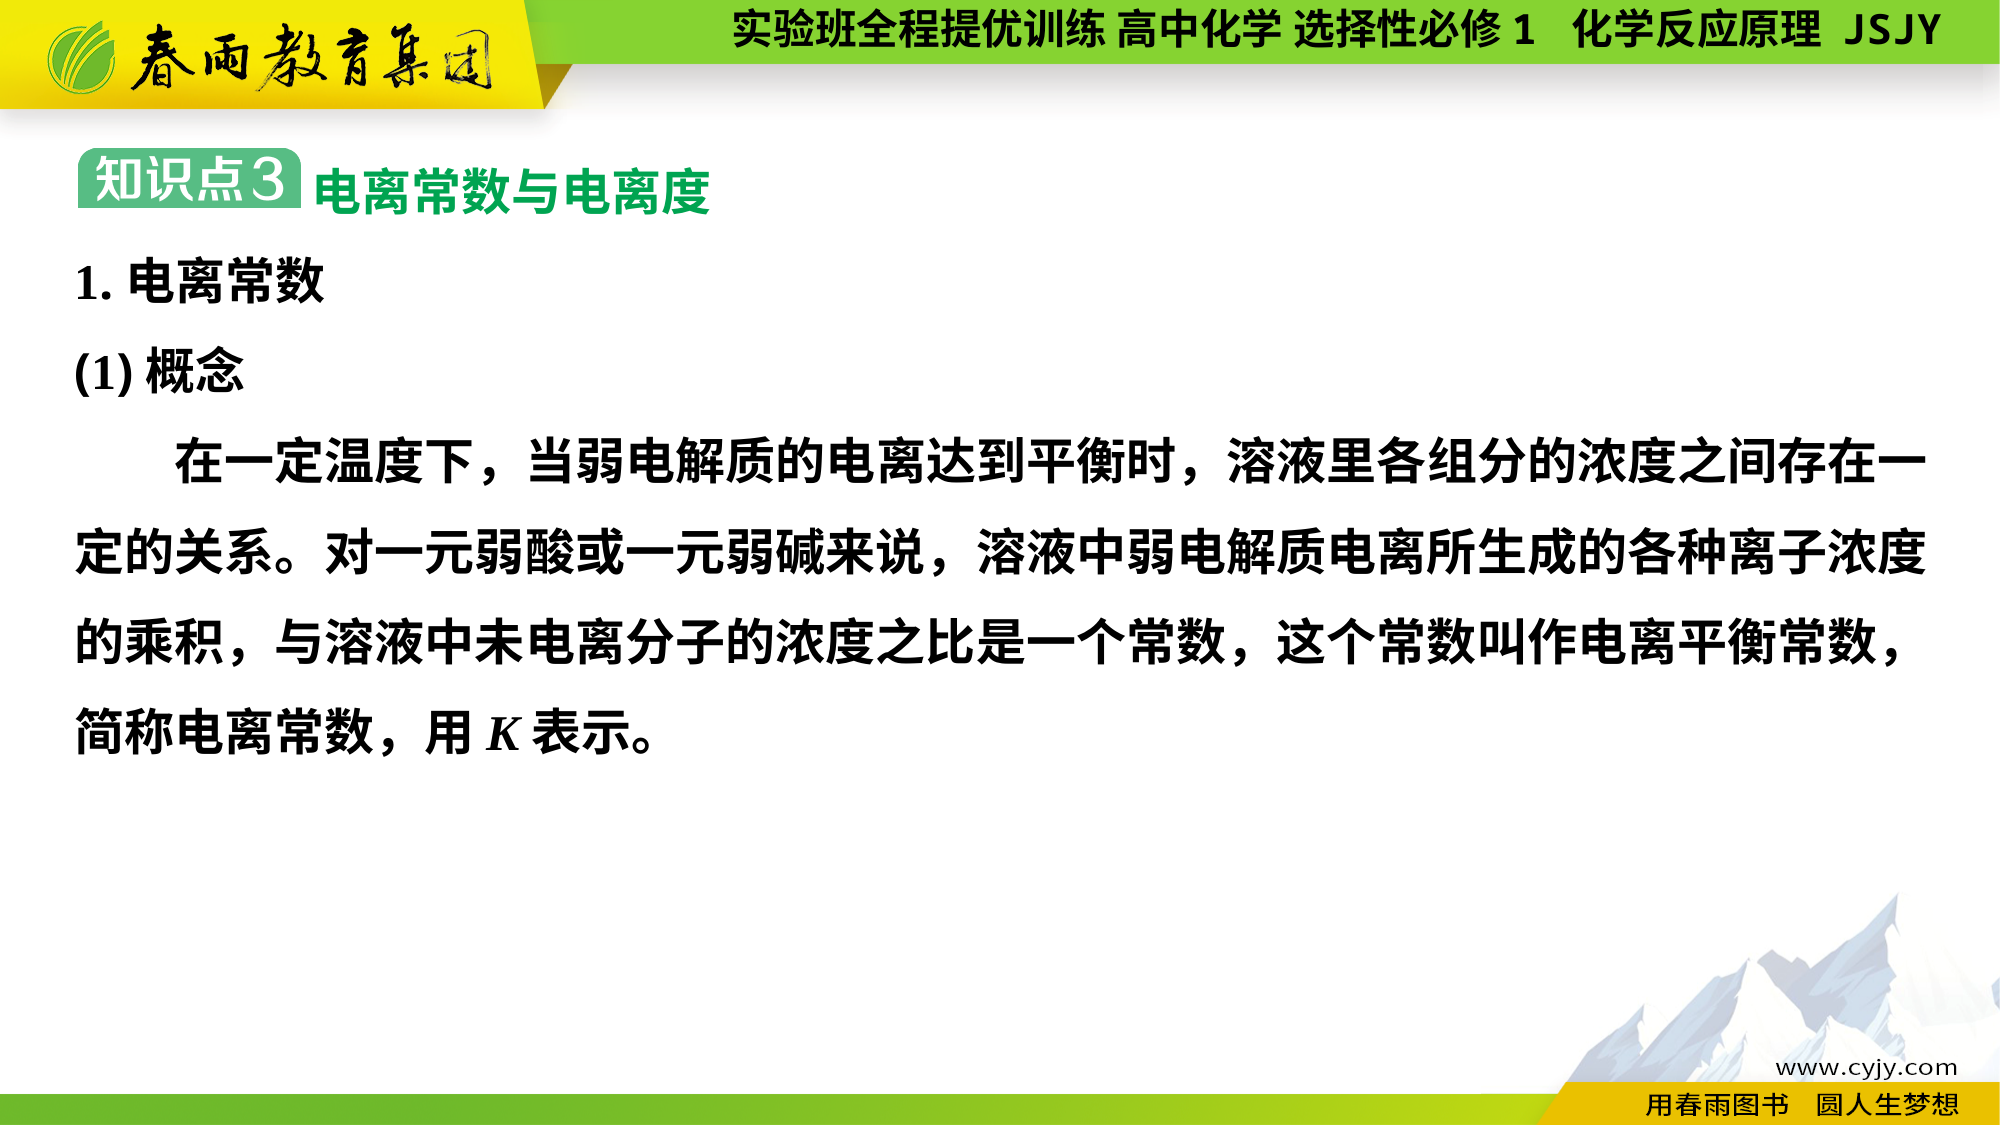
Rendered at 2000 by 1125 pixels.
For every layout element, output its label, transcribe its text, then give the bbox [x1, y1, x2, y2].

list 电离常数与电离度 1.电离常数 (1)概念 在一定温度下，当弱电解质的电离达到平衡时，溶液里各组分的浓度之间存在一定的关系。对一元弱酸或一元弱碱来说，溶液中弱电解质电离所生成的各种离子浓度的乘积，与溶液中未电离分子的浓度之比是一个常数，这个常数叫作电离平衡常数，简称电离常数，用K表示。 [59, 122, 1944, 814]
picture [0, 0, 2000, 1125]
